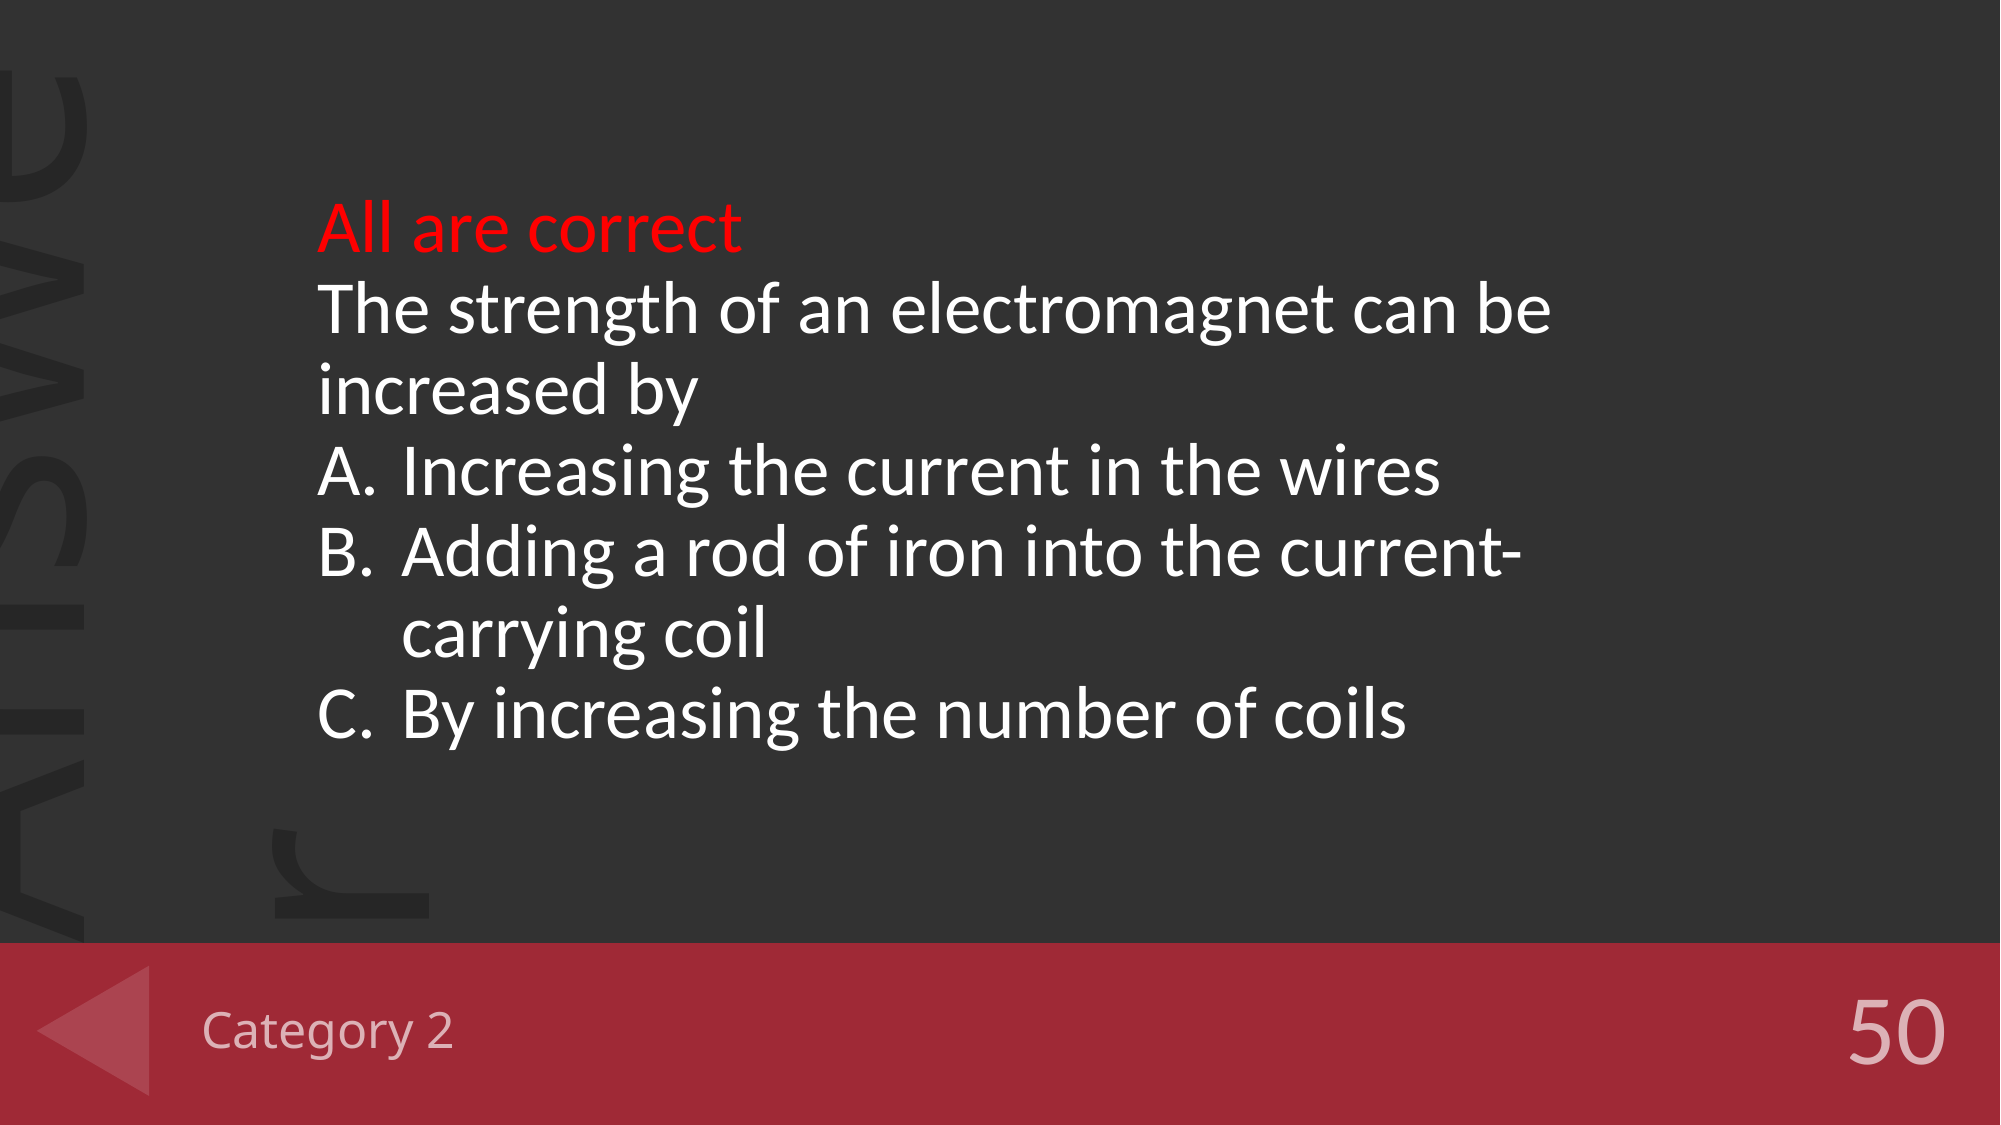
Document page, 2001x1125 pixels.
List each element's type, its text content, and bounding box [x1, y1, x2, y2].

title Category 2 [185, 967, 1494, 1097]
list 50 [1494, 967, 1963, 1097]
list All are correct The strength of an electromagnet can be increased by Increasing the current in the wires Adding a rod of iron into the current-carrying coil By increasing the number of coils [302, 307, 1760, 636]
